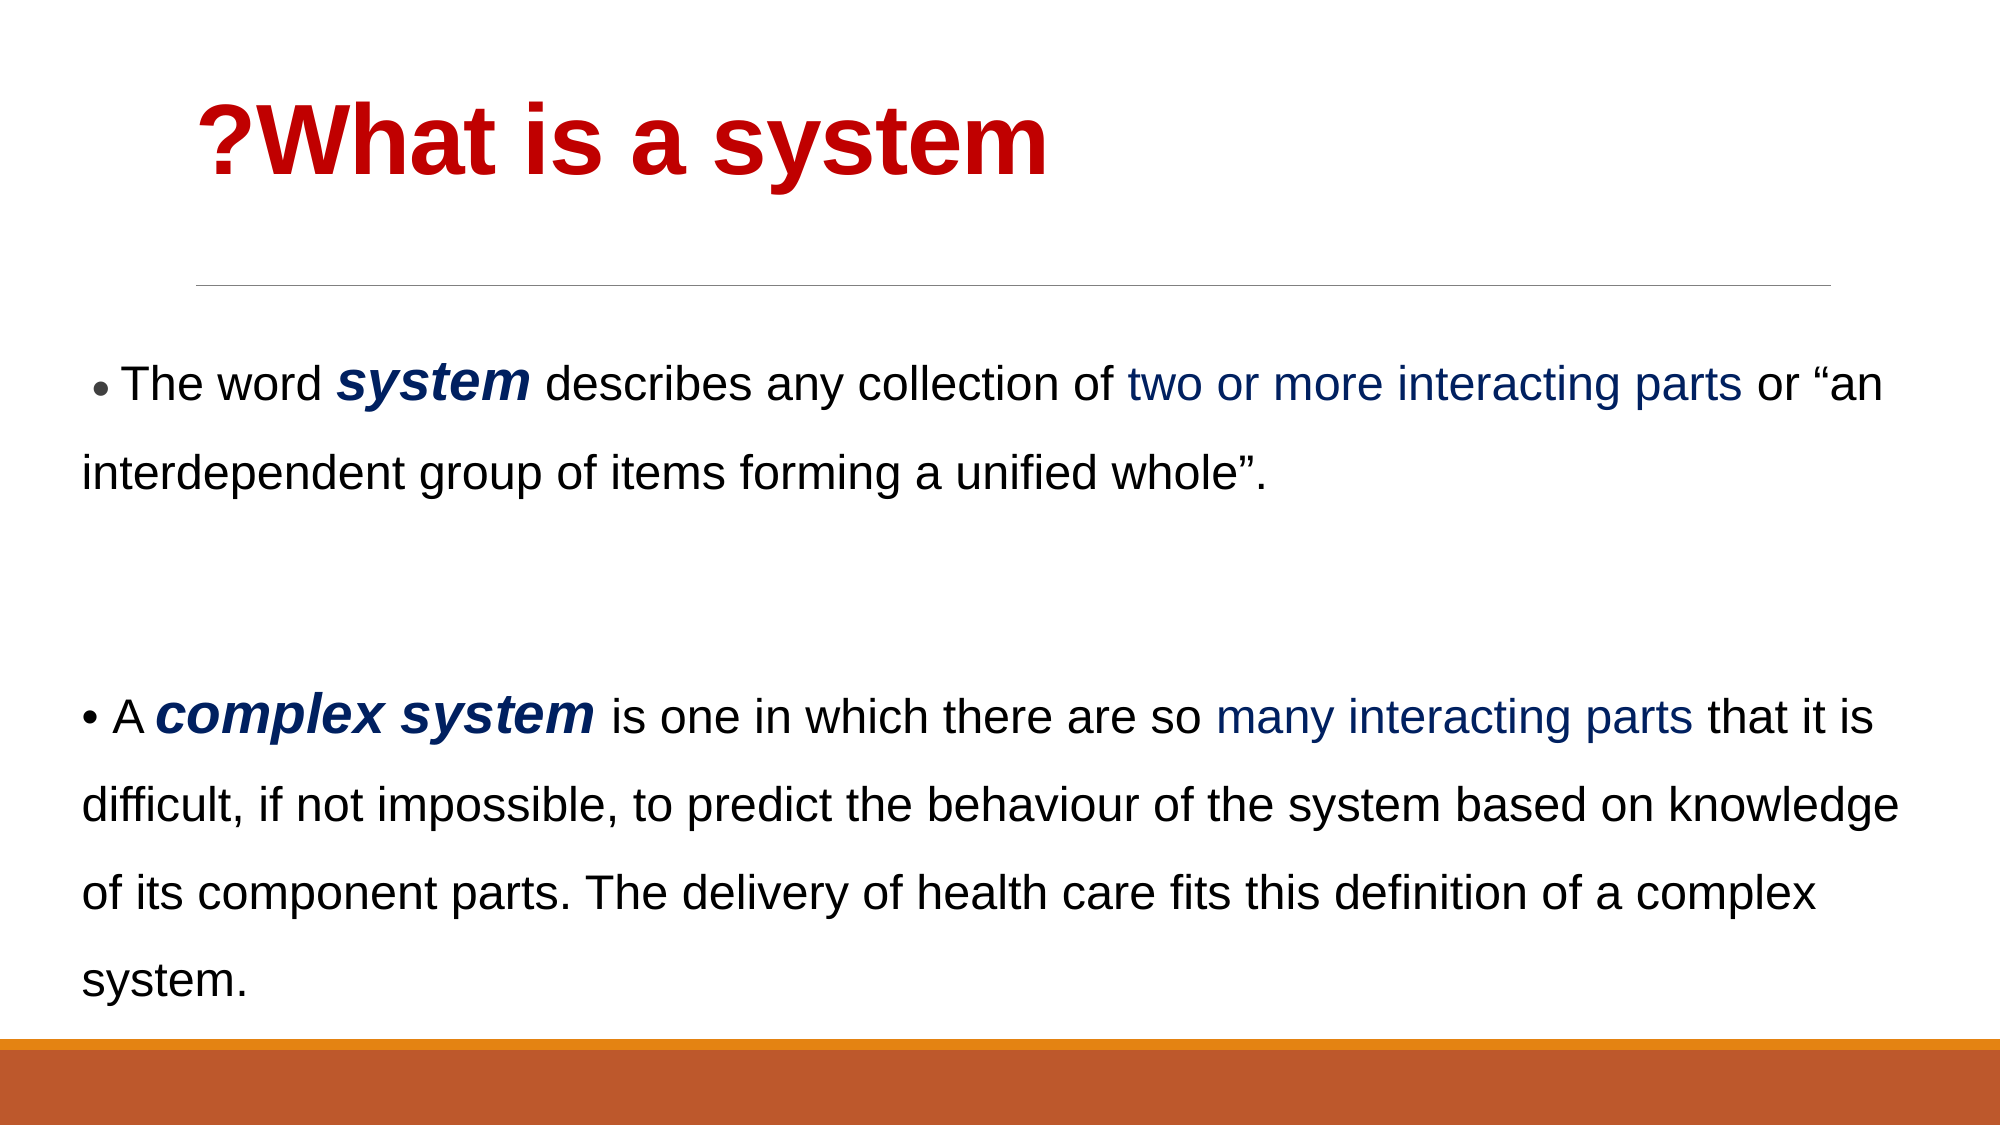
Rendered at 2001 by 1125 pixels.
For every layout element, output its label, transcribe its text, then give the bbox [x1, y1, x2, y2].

title What is a system? [180, 47, 1830, 204]
list • The word system describes any collection of two or more interacting parts or “an interdependent group of items forming a unified whole”. • A complex system is one in which there are so many interacting parts that it is difficult, if not impossible, to predict the behaviour of the system based on knowledge of its component parts. The delivery of health care fits this definition of a complex system. [67, 302, 1927, 1019]
